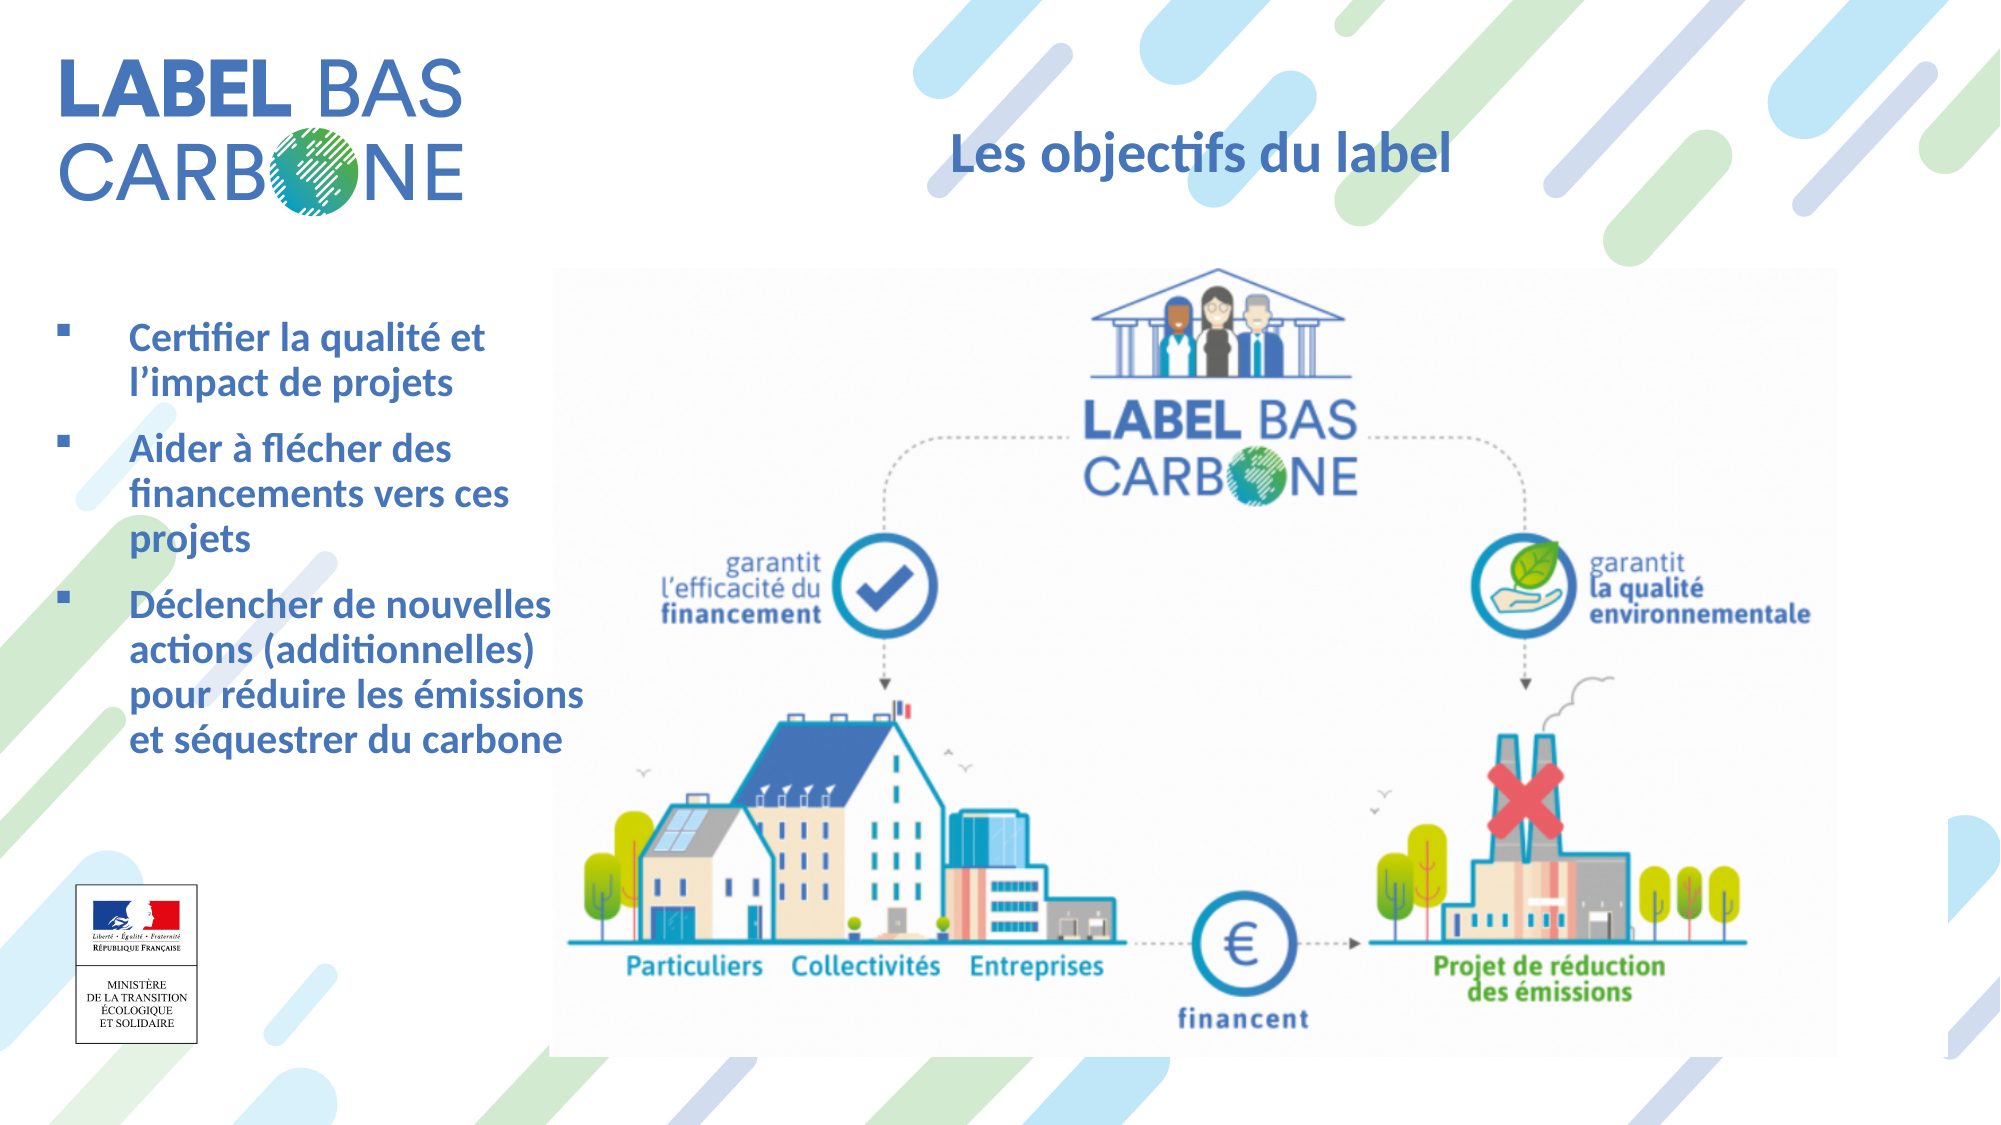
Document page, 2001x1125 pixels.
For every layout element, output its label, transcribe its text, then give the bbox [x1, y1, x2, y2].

text_box Certifier la qualité et l’impact de projets Aider à flécher des financements vers ces projets Déclencher de nouvelles actions (additionnelles) pour réduire les émissions et séquestrer du carbone [39, 308, 549, 804]
picture [0, 0, 2000, 1125]
subtitle Les objectifs du label [549, 114, 1855, 221]
